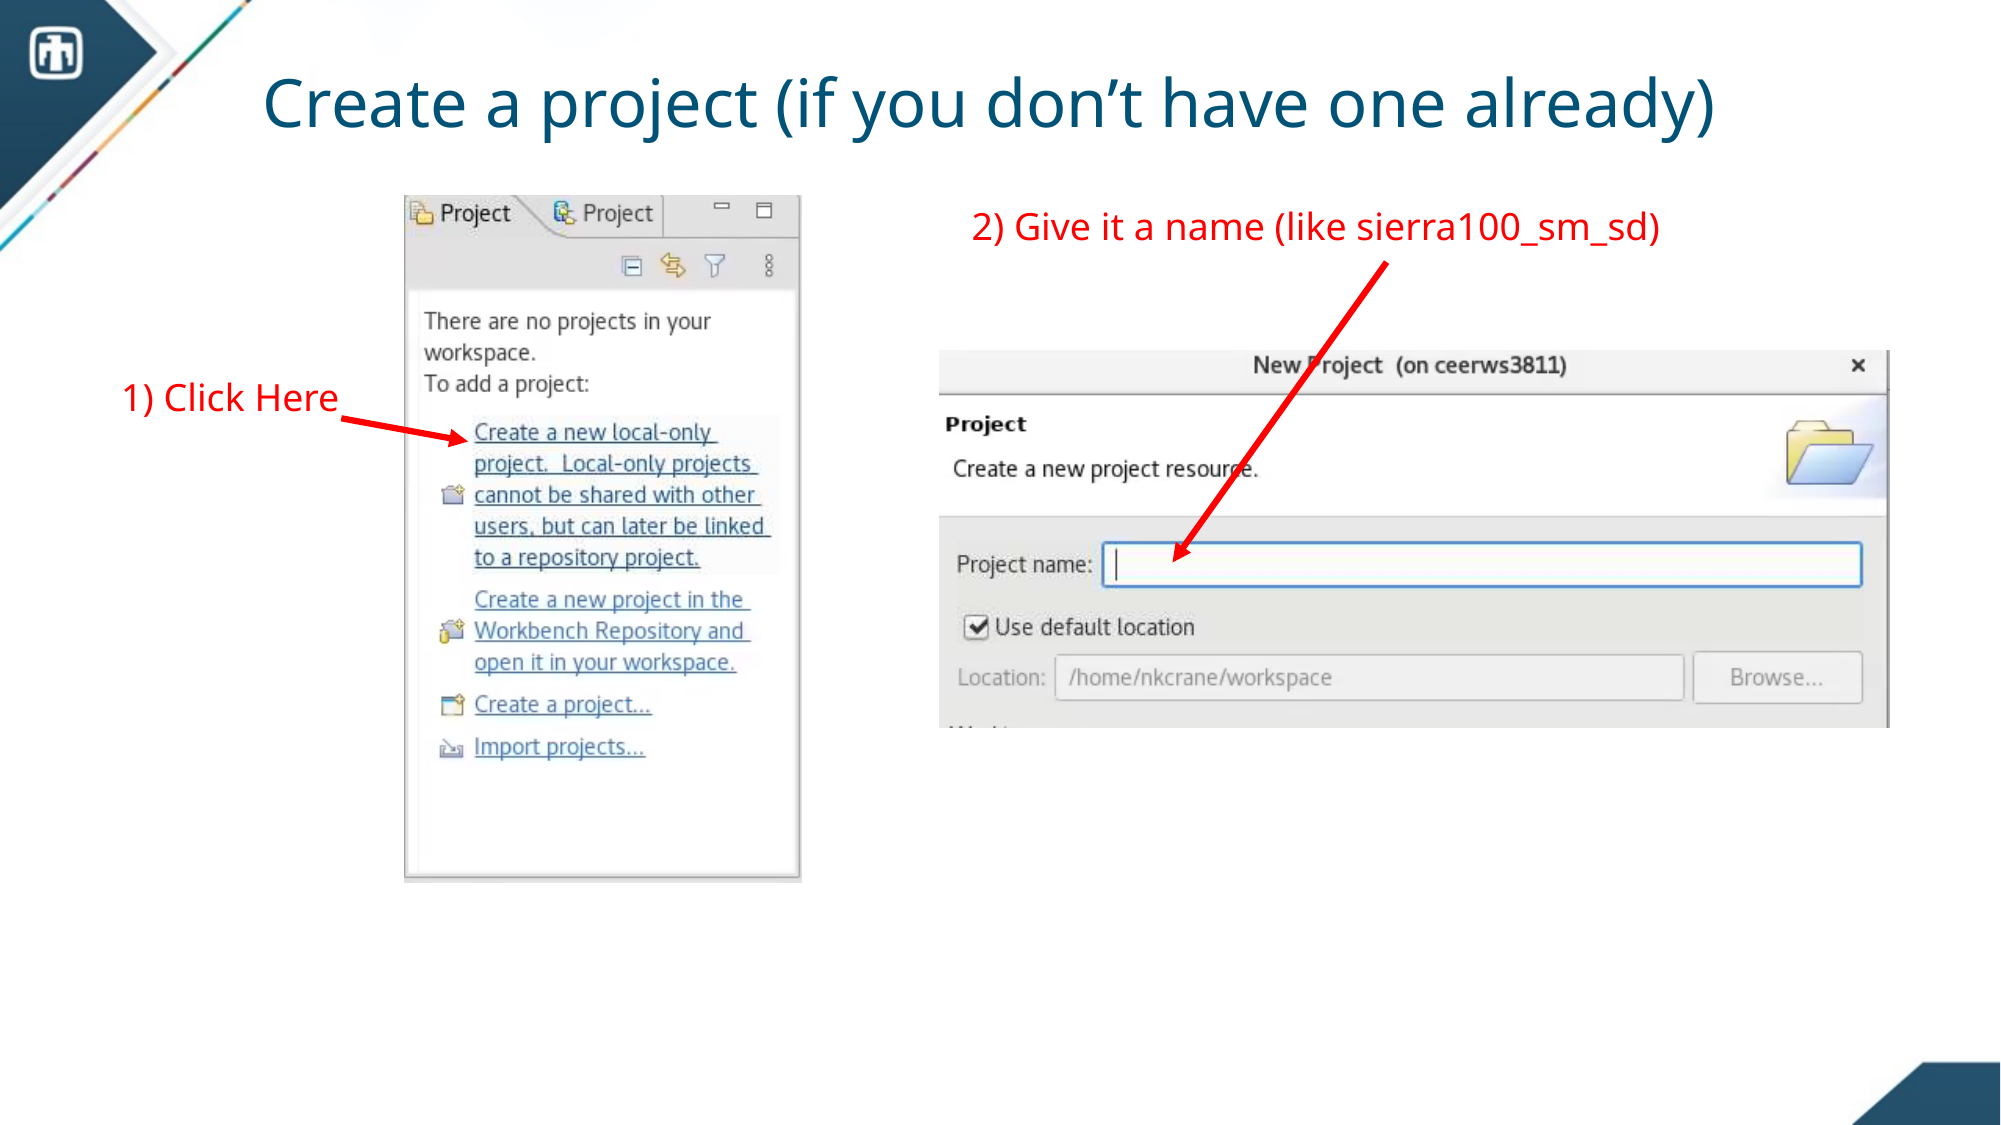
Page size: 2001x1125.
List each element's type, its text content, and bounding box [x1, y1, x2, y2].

text_box 1) Click Here [106, 366, 257, 517]
text_box 2) Give it a name (like sierra100_sm_sd) [956, 195, 1107, 346]
picture [0, 0, 2001, 1125]
title Create a project (if you don’t have one already) [262, 42, 1919, 170]
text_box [1172, 262, 1387, 563]
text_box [341, 418, 468, 442]
